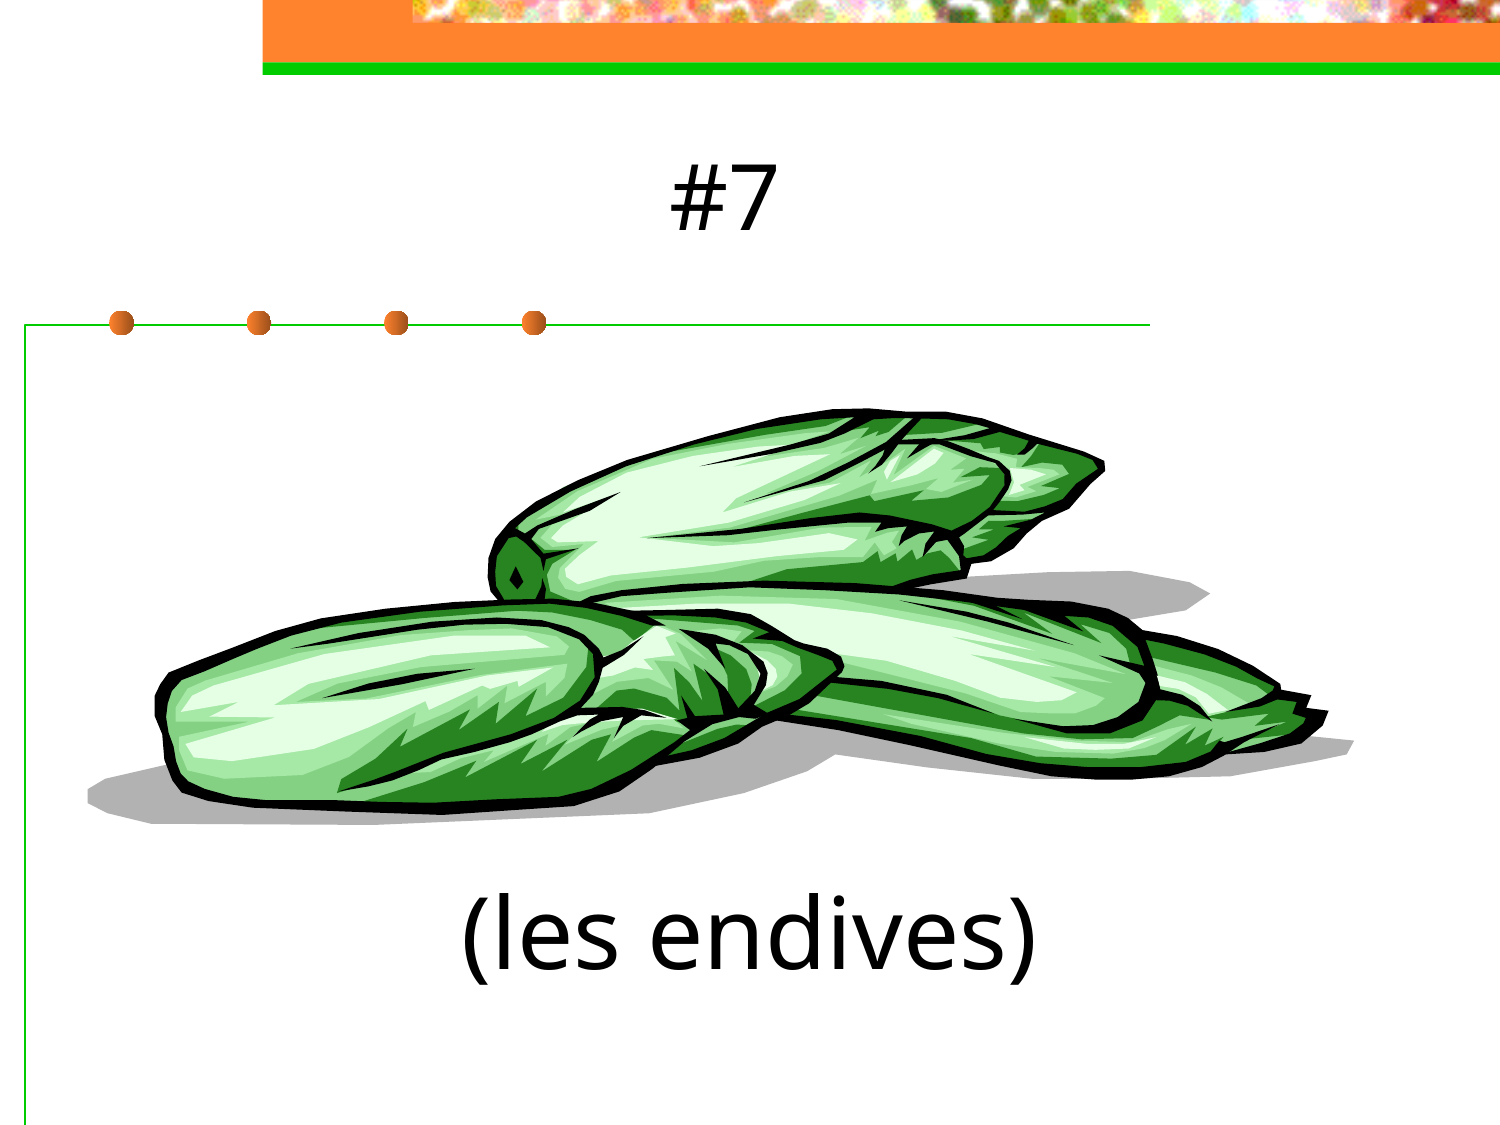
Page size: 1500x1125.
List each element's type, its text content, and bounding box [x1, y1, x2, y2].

picture [87, 399, 1363, 834]
picture [412, 0, 1500, 23]
title #7 [87, 99, 1363, 288]
list (les endives) [87, 862, 1413, 1050]
